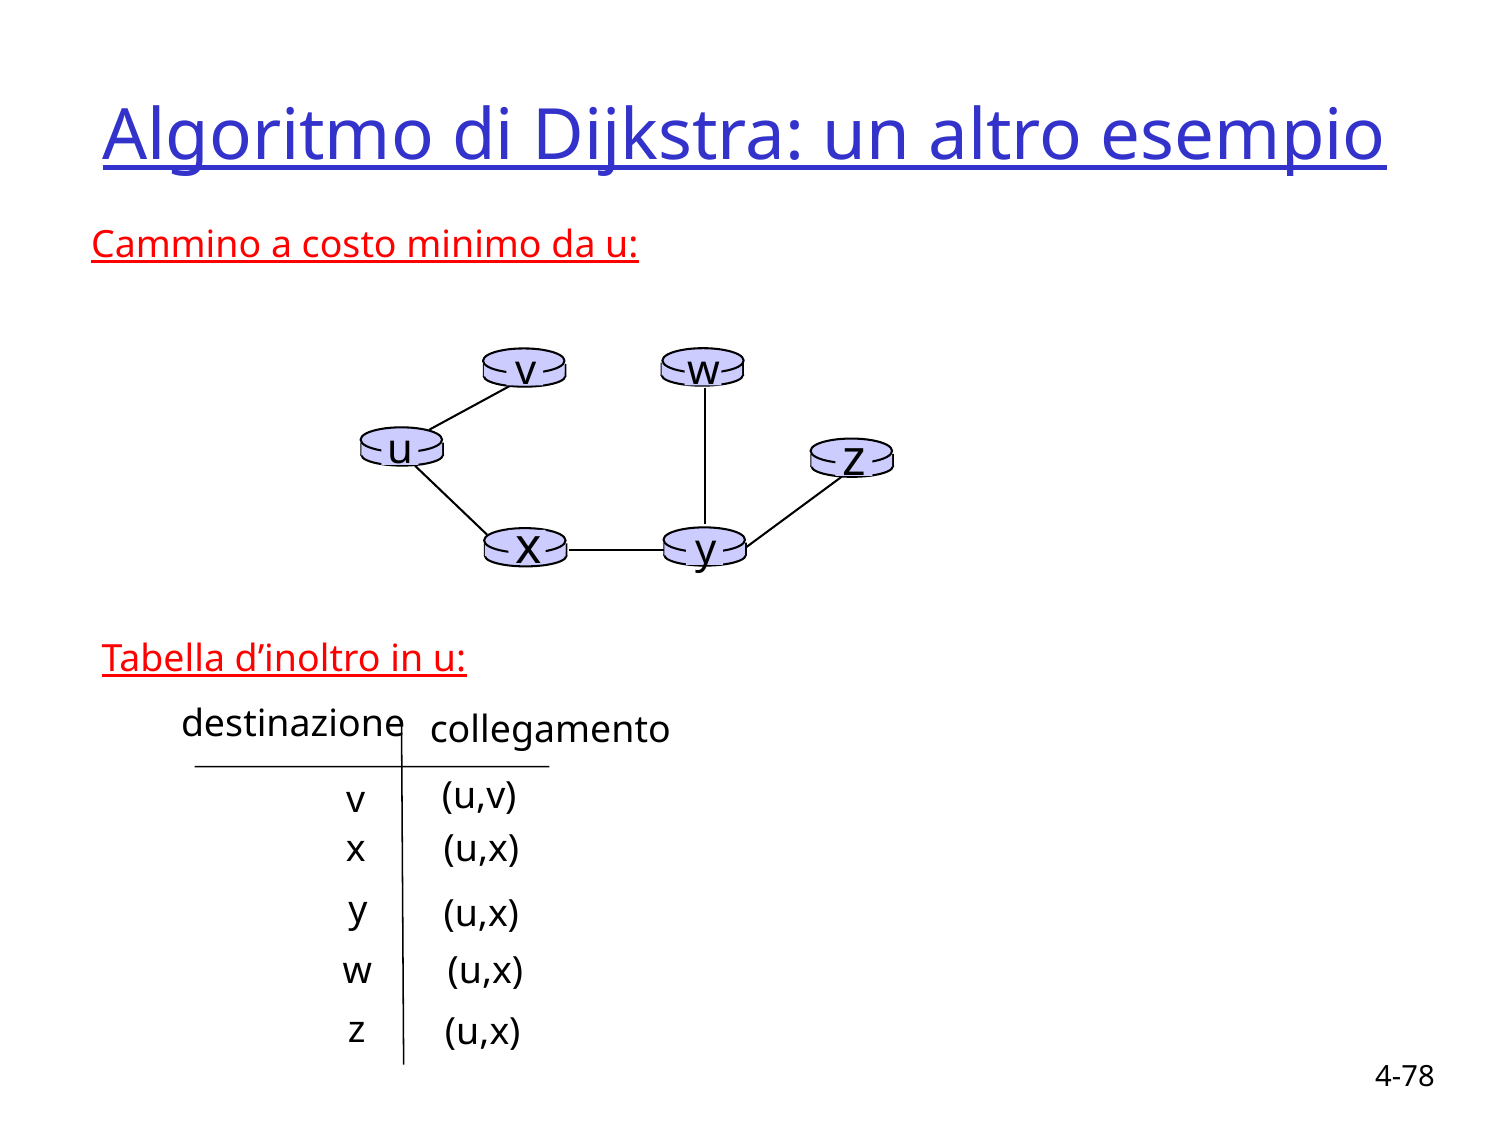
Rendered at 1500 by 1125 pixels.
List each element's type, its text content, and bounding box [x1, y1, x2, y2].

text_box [360, 334, 894, 582]
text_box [168, 691, 679, 1065]
title Algoritmo di Dijkstra: un altro esempio [87, 37, 1461, 226]
text_box Tabella d’inoltro in u: [86, 626, 482, 686]
text_box Cammino a costo minimo da u: [76, 212, 654, 273]
slide_number 4-78 [1338, 1049, 1451, 1125]
